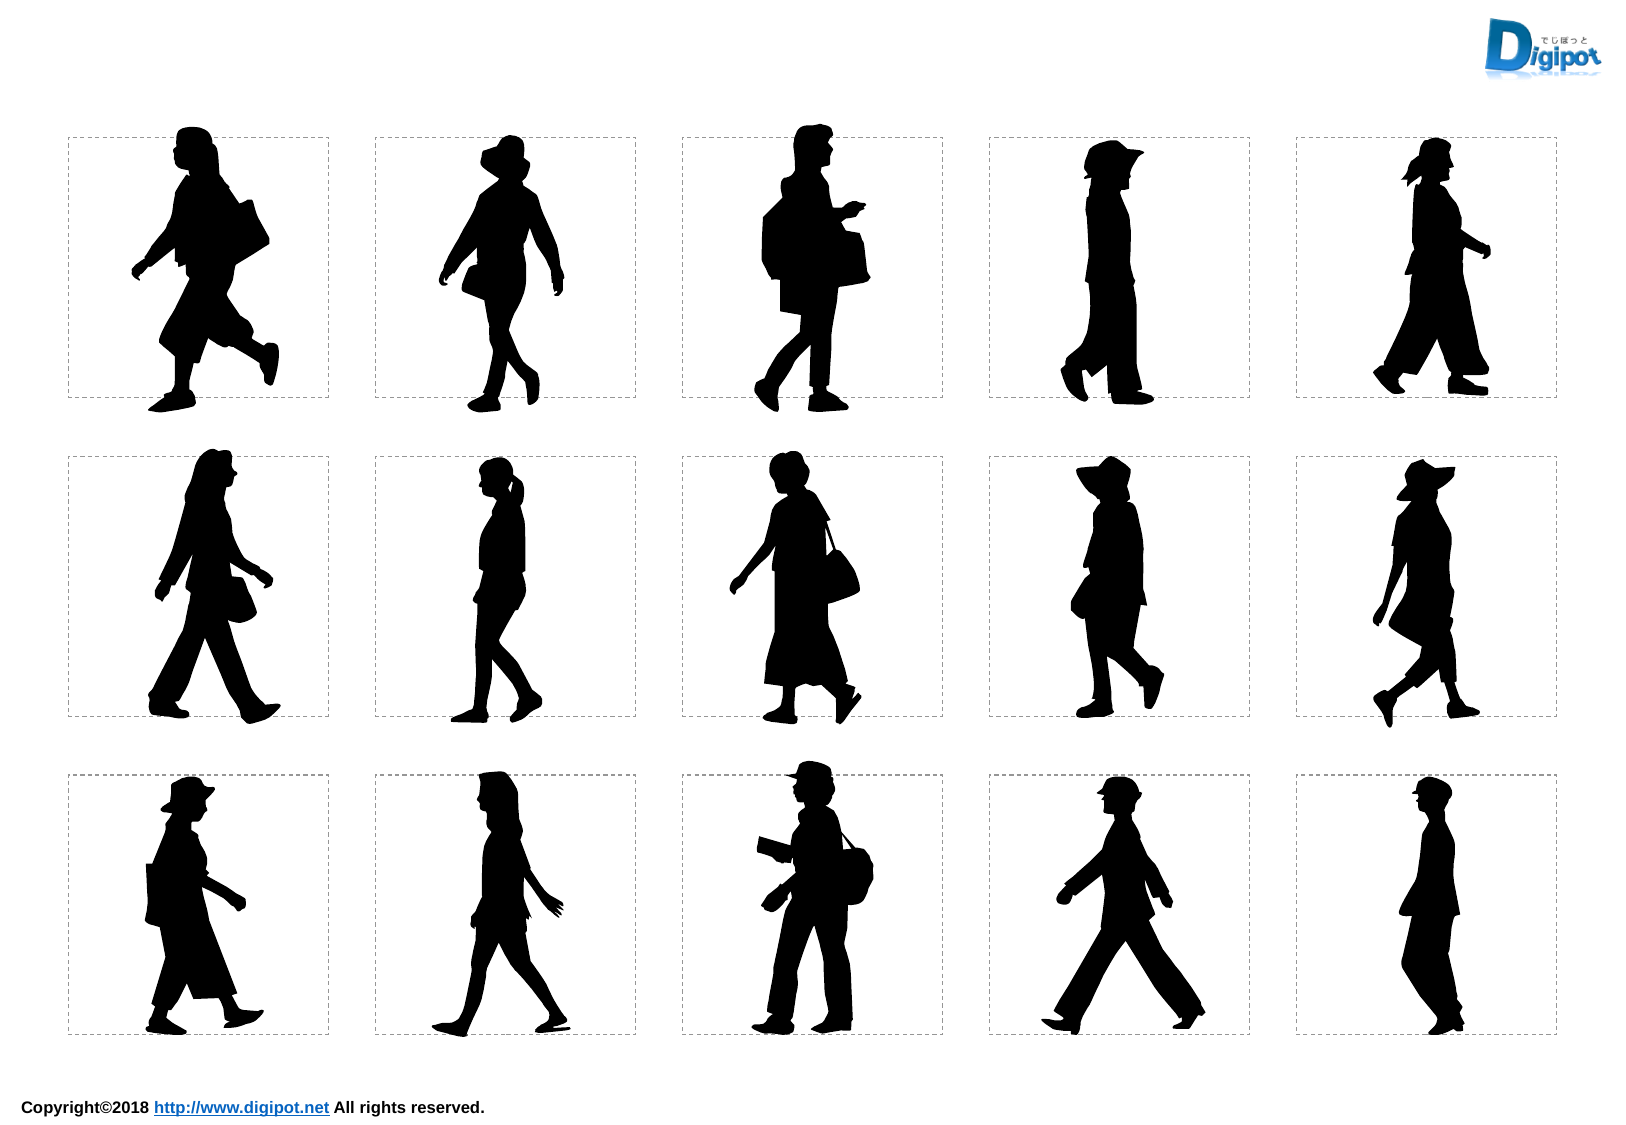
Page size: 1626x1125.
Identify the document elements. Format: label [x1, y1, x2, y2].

picture [1485, 18, 1602, 82]
text_box [131, 126, 279, 413]
text_box [438, 135, 565, 413]
text_box [148, 448, 281, 724]
text_box [450, 457, 543, 723]
text_box [729, 451, 862, 725]
text_box [1372, 459, 1480, 728]
text_box [144, 776, 264, 1035]
text_box [1070, 456, 1165, 718]
text_box [431, 771, 571, 1037]
text_box [1041, 776, 1206, 1035]
text_box [1398, 776, 1465, 1035]
text_box [754, 123, 871, 412]
text_box [1060, 140, 1154, 405]
text_box [1372, 137, 1491, 396]
text_box [751, 760, 874, 1035]
